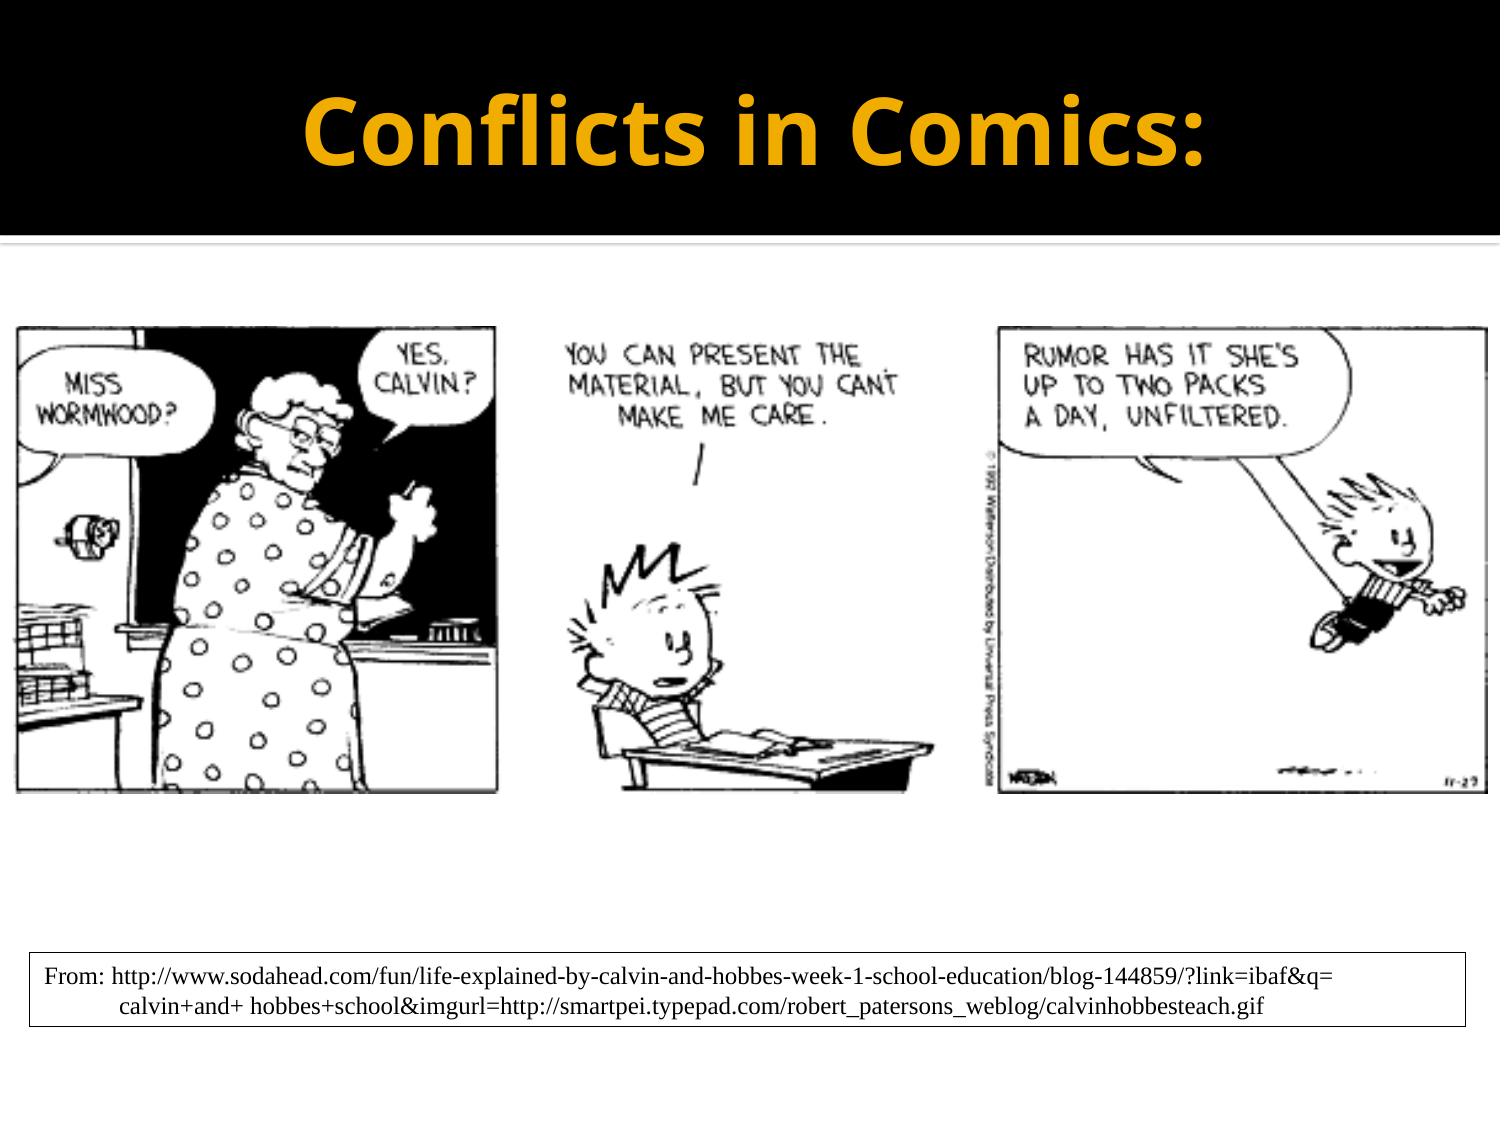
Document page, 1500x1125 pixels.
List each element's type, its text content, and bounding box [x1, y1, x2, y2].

text_box From: http://www.sodahead.com/fun/life-explained-by-calvin-and-hobbes-week-1-school-education/blog-144859/?link=ibaf&q= calvin+and+ hobbes+school&imgurl=http://smartpei.typepad.com/robert_patersons_weblog/calvinhobbesteach.gif [29, 952, 1466, 1027]
picture [11, 326, 1488, 794]
title Conflicts in Comics: [75, 24, 1425, 231]
